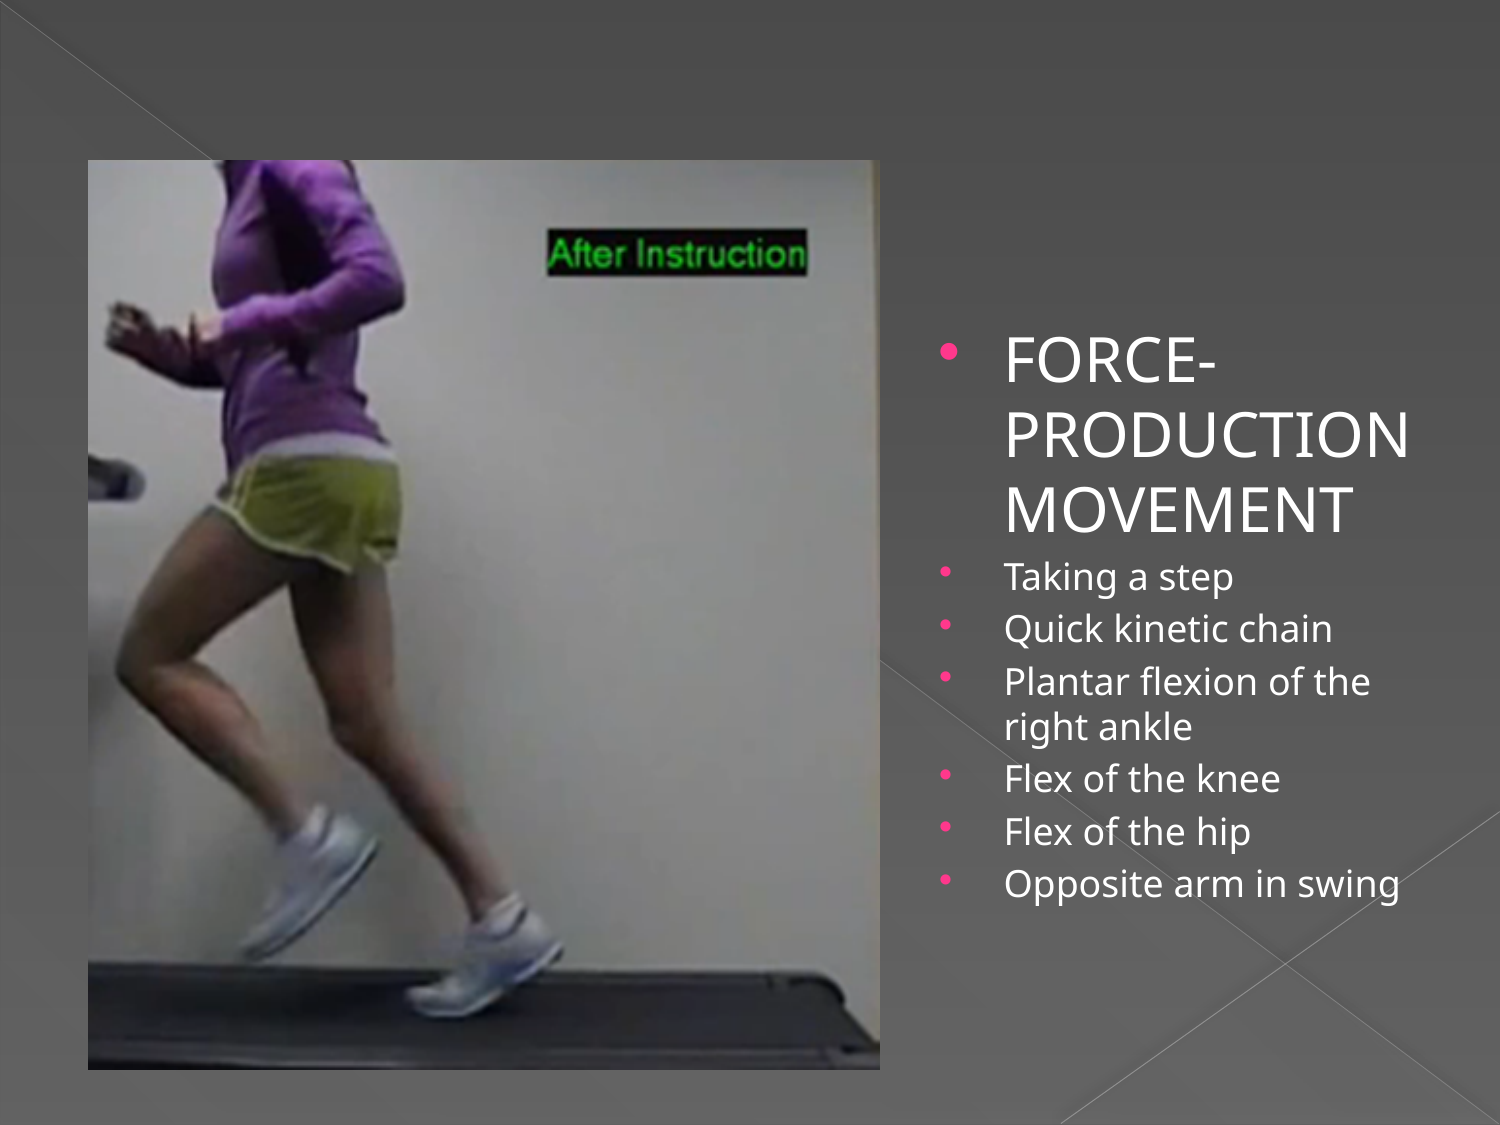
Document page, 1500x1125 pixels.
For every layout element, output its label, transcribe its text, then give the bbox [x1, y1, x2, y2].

list FORCE-PRODUCTION MOVEMENT Taking a step Quick kinetic chain Plantar flexion of the right ankle Flex of the knee Flex of the hip Opposite arm in swing [915, 313, 1471, 1070]
picture [88, 160, 881, 1070]
